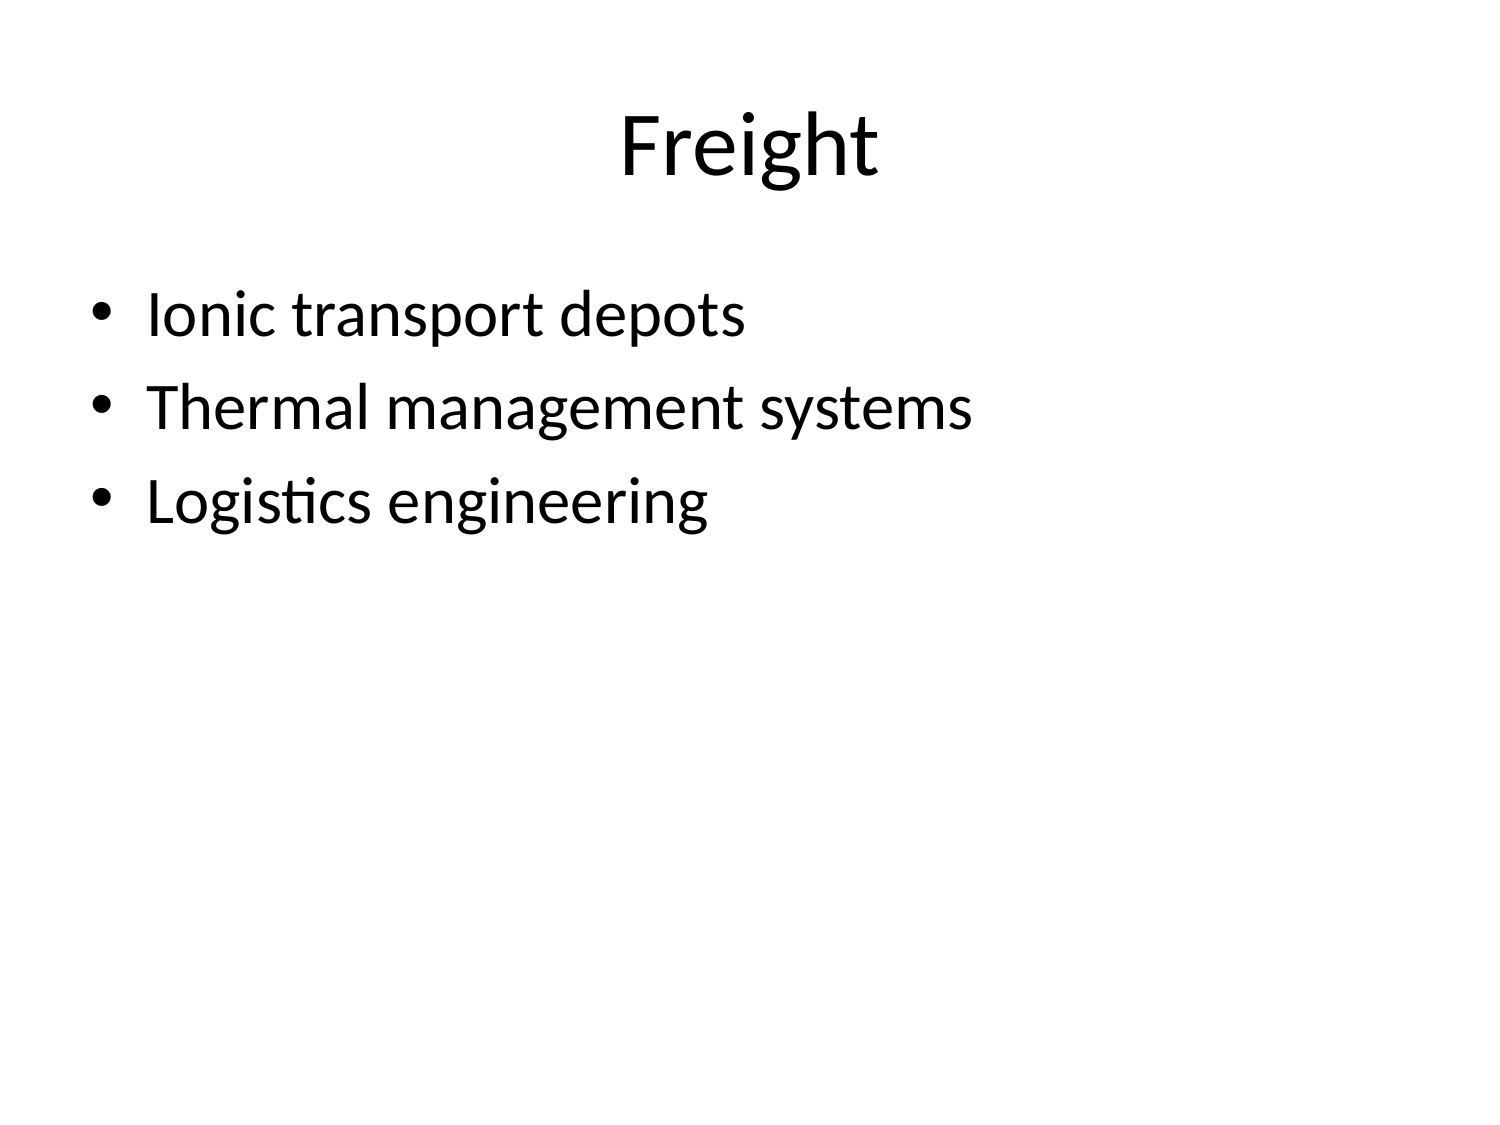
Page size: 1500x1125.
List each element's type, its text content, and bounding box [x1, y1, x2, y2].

title Freight [75, 45, 1425, 233]
list Ionic transport depots Thermal management systems Logistics engineering [75, 262, 1425, 1005]
